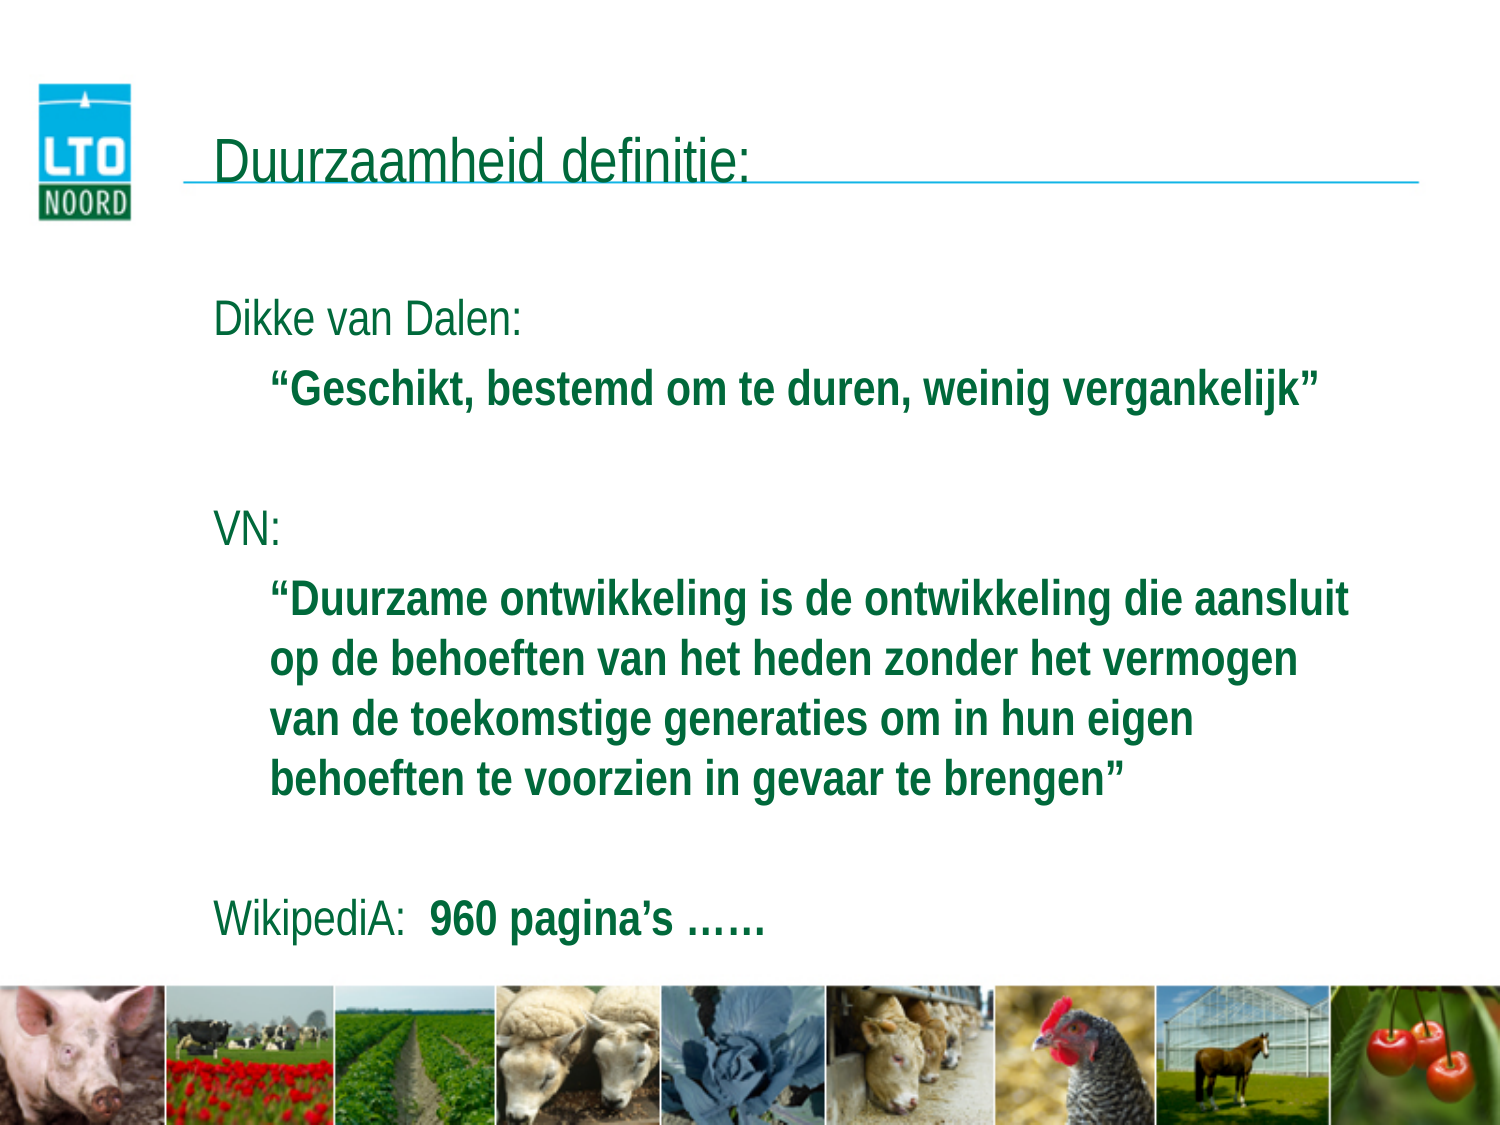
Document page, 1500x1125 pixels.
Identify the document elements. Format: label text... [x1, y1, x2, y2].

list Dikke van Dalen: “Geschikt, bestemd om te duren, weinig vergankelijk” VN: “Duurzame ontwikkeling is de ontwikkeling die aansluit op de behoeften van het heden zonder het vermogen van de toekomstige generaties om in hun eigen behoeften te voorzien in gevaar te brengen” WikipediA: 960 pagina’s …… [198, 277, 1389, 952]
title Duurzaamheid definitie: [198, 112, 1389, 238]
picture [0, 0, 1500, 1125]
